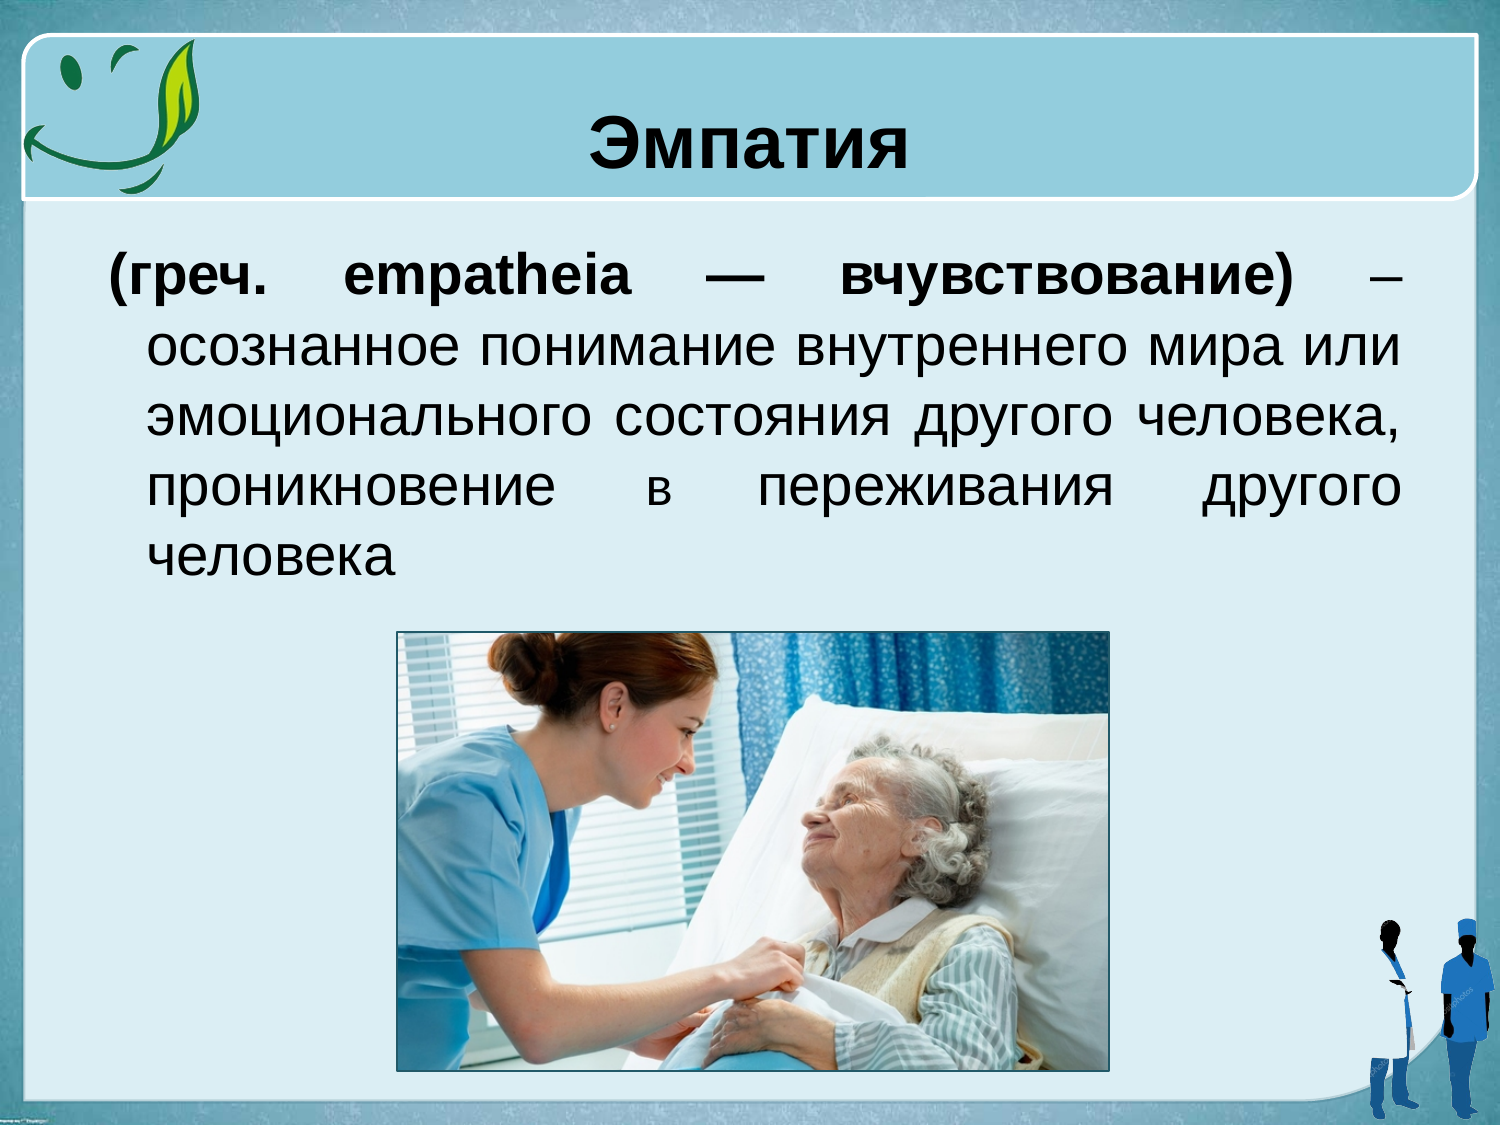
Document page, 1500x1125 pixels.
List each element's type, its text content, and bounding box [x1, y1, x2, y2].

list (греч. empatheia — вчувствование) – осознанное понимание внутреннего мира или эмоционального состояния другого человека, проникновение в переживания другого человека [75, 219, 1418, 1005]
picture [0, 0, 1500, 1125]
title Эмпатия [75, 45, 1425, 233]
